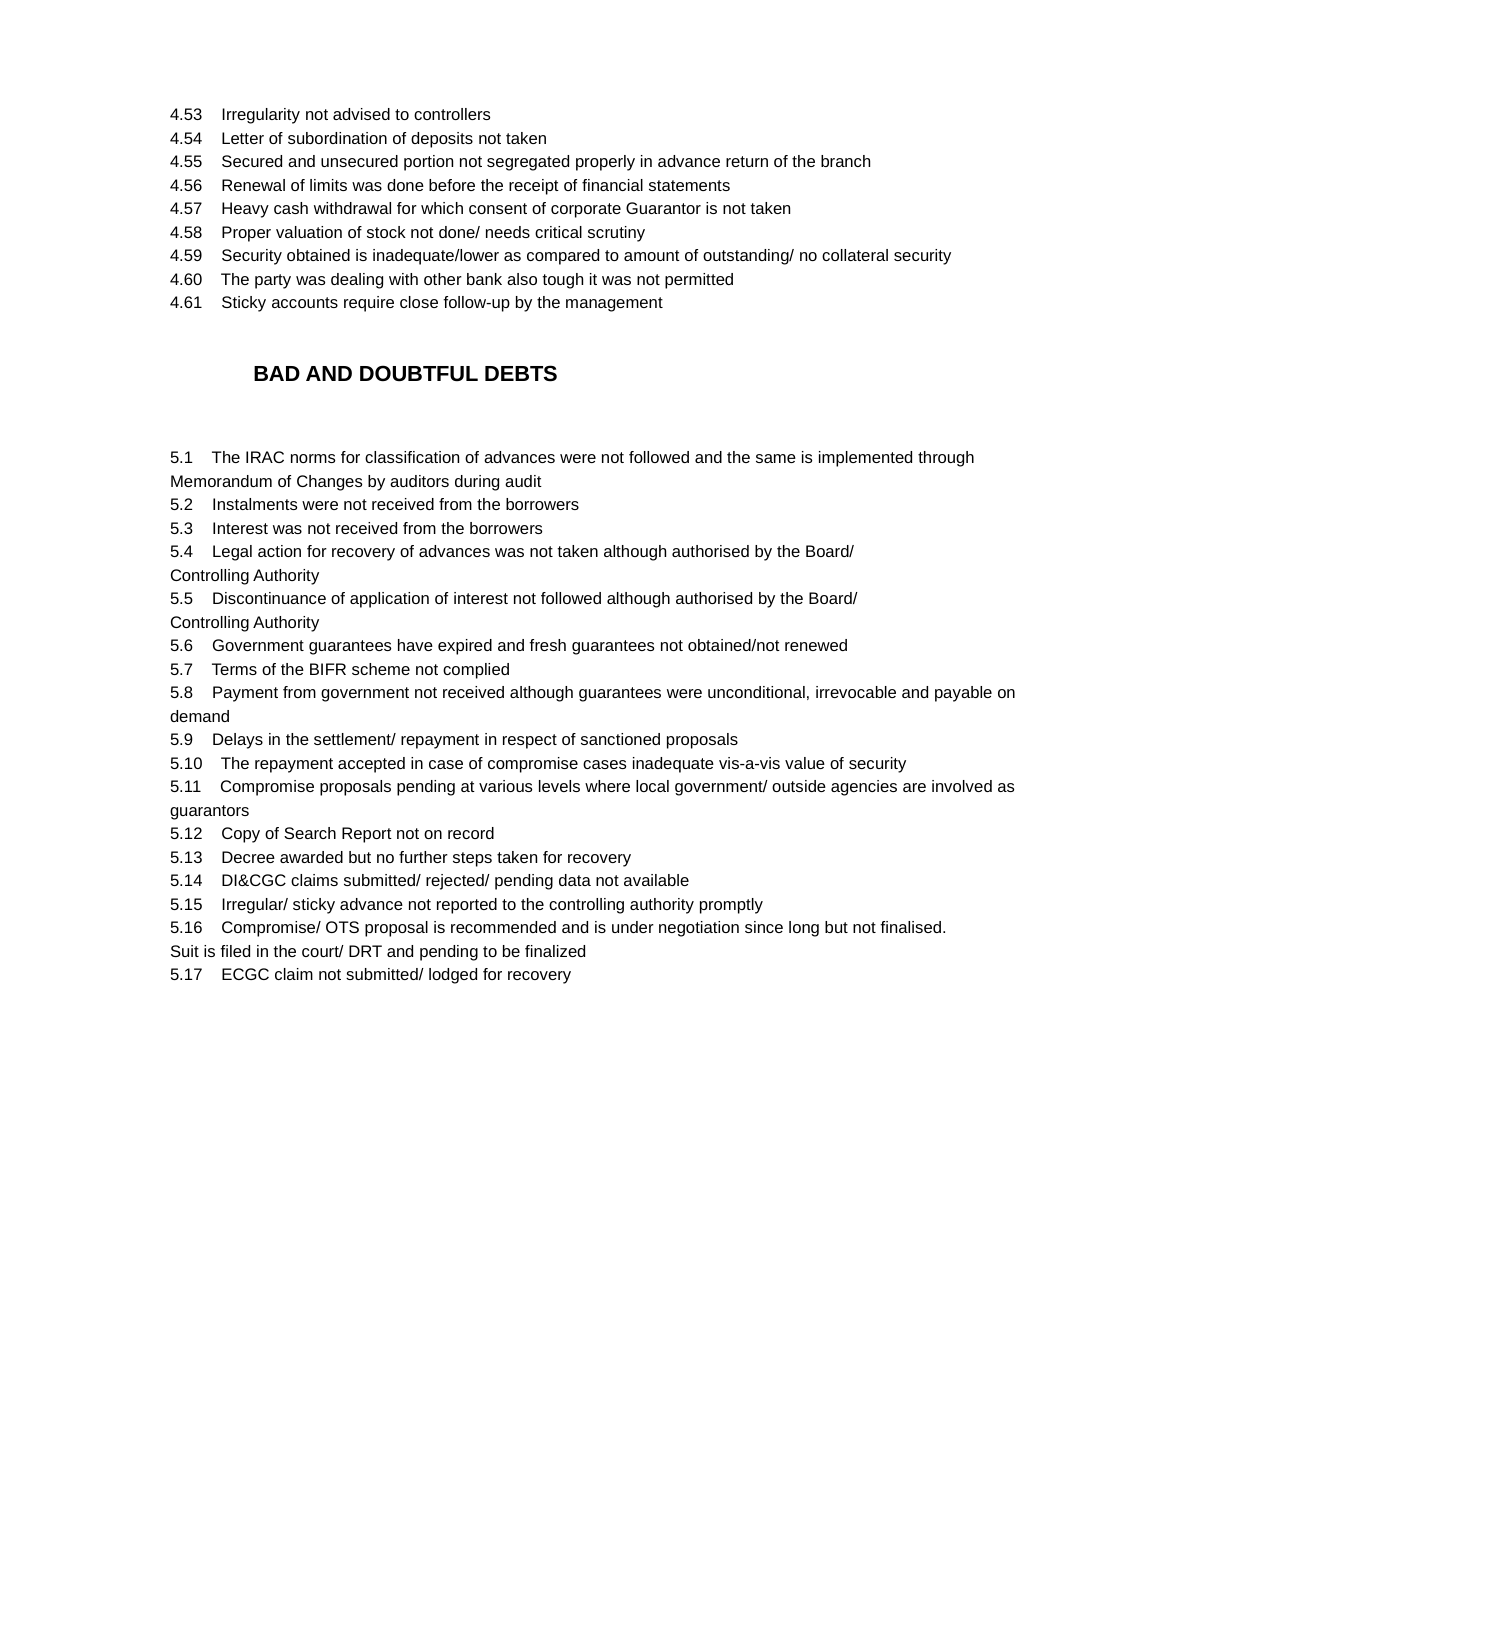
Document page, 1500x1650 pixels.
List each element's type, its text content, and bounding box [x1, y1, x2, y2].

text_box 5.1 The IRAC norms for classification of advances were not followed and the same is implemented through Memorandum of Changes by auditors during audit 5.2 Instalments were not received from the borrowers 5.3 Interest was not received from the borrowers 5.4 Legal action for recovery of advances was not taken although authorised by the Board/ Controlling Authority 5.5 Discontinuance of application of interest not followed although authorised by the Board/ Controlling Authority 5.6 Government guarantees have expired and fresh guarantees not obtained/not renewed 5.7 Terms of the BIFR scheme not complied 5.8 Payment from government not received although guarantees were unconditional, irrevocable and payable on demand 5.9 Delays in the settlement/ repayment in respect of sanctioned proposals 5.10 The repayment accepted in case of compromise cases inadequate vis-a-vis value of security 5.11 Compromise proposals pending at various levels where local government/ outside agencies are involved as guarantors 5.12 Copy of Search Report not on record 5.13 Decree awarded but no further steps taken for recovery 5.14 DI&CGC claims submitted/ rejected/ pending data not available 5.15 Irregular/ sticky advance not reported to the controlling authority promptly 5.16 Compromise/ OTS proposal is recommended and is under negotiation since long but not finalised. Suit is filed in the court/ DRT and pending to be finalized 5.17 ECGC claim not submitted/ lodged for recovery [170, 443, 1084, 984]
text_box BAD AND DOUBTFUL DEBTS [250, 359, 582, 384]
text_box 4.53 Irregularity not advised to controllers 4.54 Letter of subordination of deposits not taken 4.55 Secured and unsecured portion not segregated properly in advance return of the branch 4.56 Renewal of limits was done before the receipt of financial statements 4.57 Heavy cash withdrawal for which consent of corporate Guarantor is not taken 4.58 Proper valuation of stock not done/ needs critical scrutiny 4.59 Security obtained is inadequate/lower as compared to amount of outstanding/ no collateral security 4.60 The party was dealing with other bank also tough it was not permitted 4.61 Sticky accounts require close follow-up by the management [169, 100, 1030, 315]
